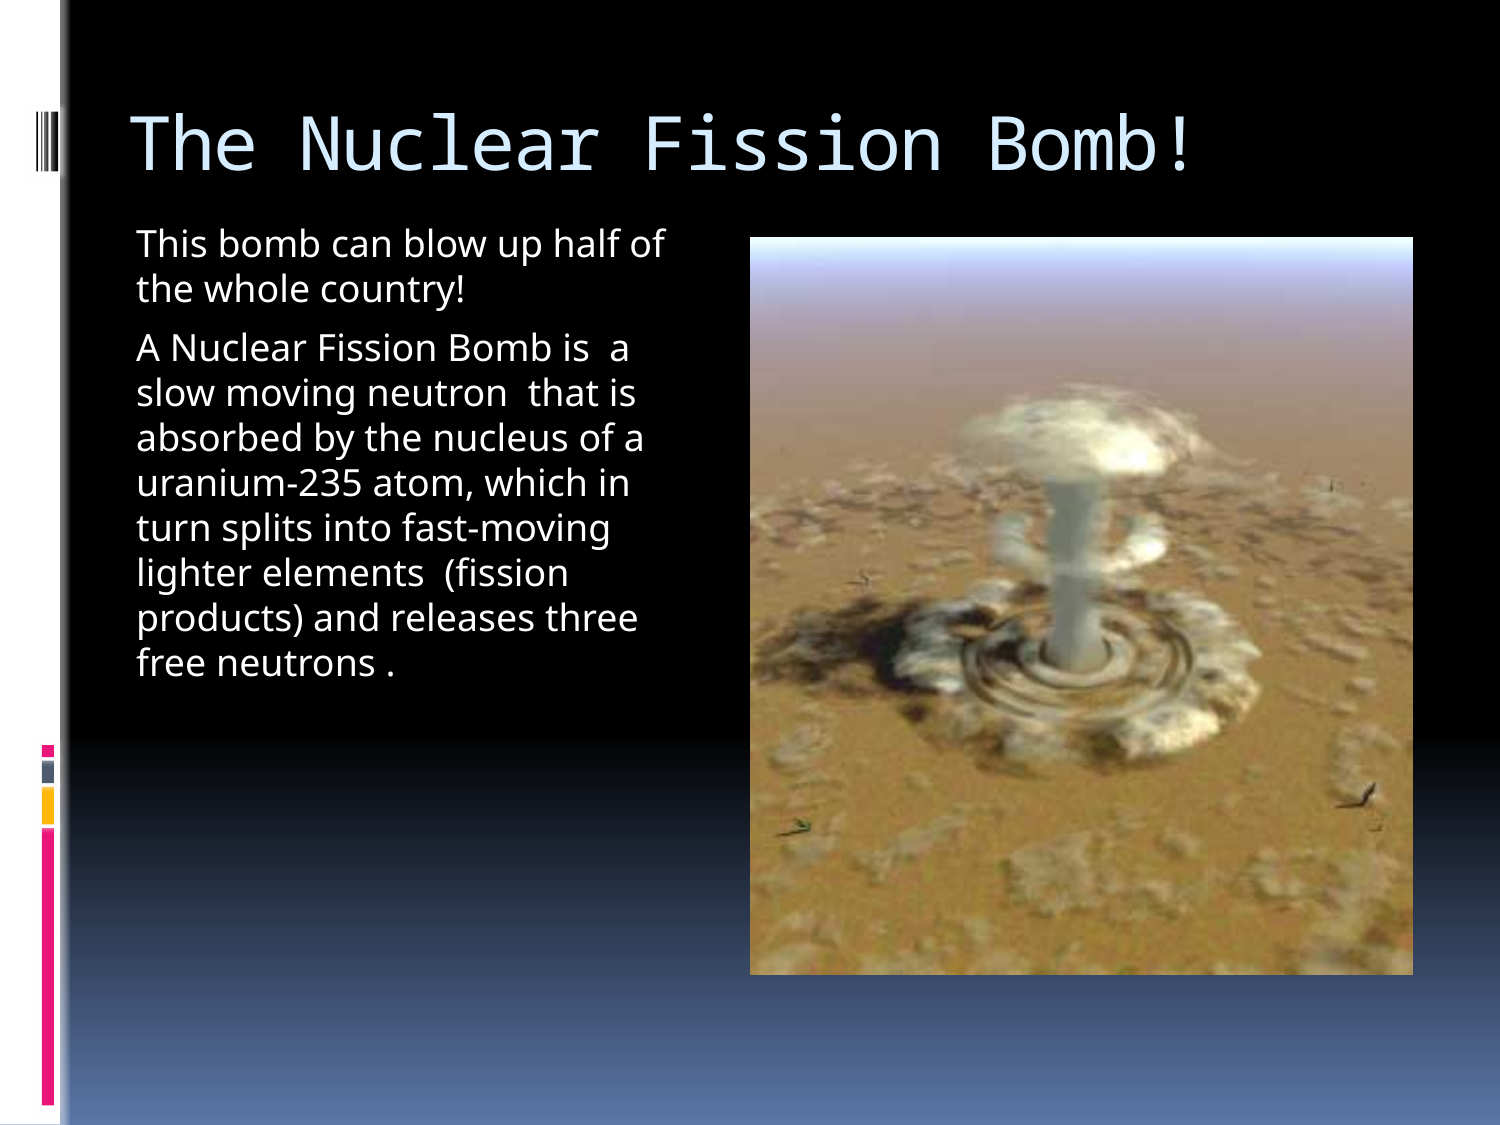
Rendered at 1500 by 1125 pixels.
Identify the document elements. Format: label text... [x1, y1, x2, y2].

title The Nuclear Fission Bomb! [112, 44, 1463, 236]
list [749, 236, 1413, 976]
list This bomb can blow up half of the whole country! A Nuclear Fission Bomb is a slow moving neutron that is absorbed by the nucleus of a uranium-235 atom, which in turn splits into fast-moving lighter elements (fission products) and releases three free neutrons . [112, 212, 700, 986]
